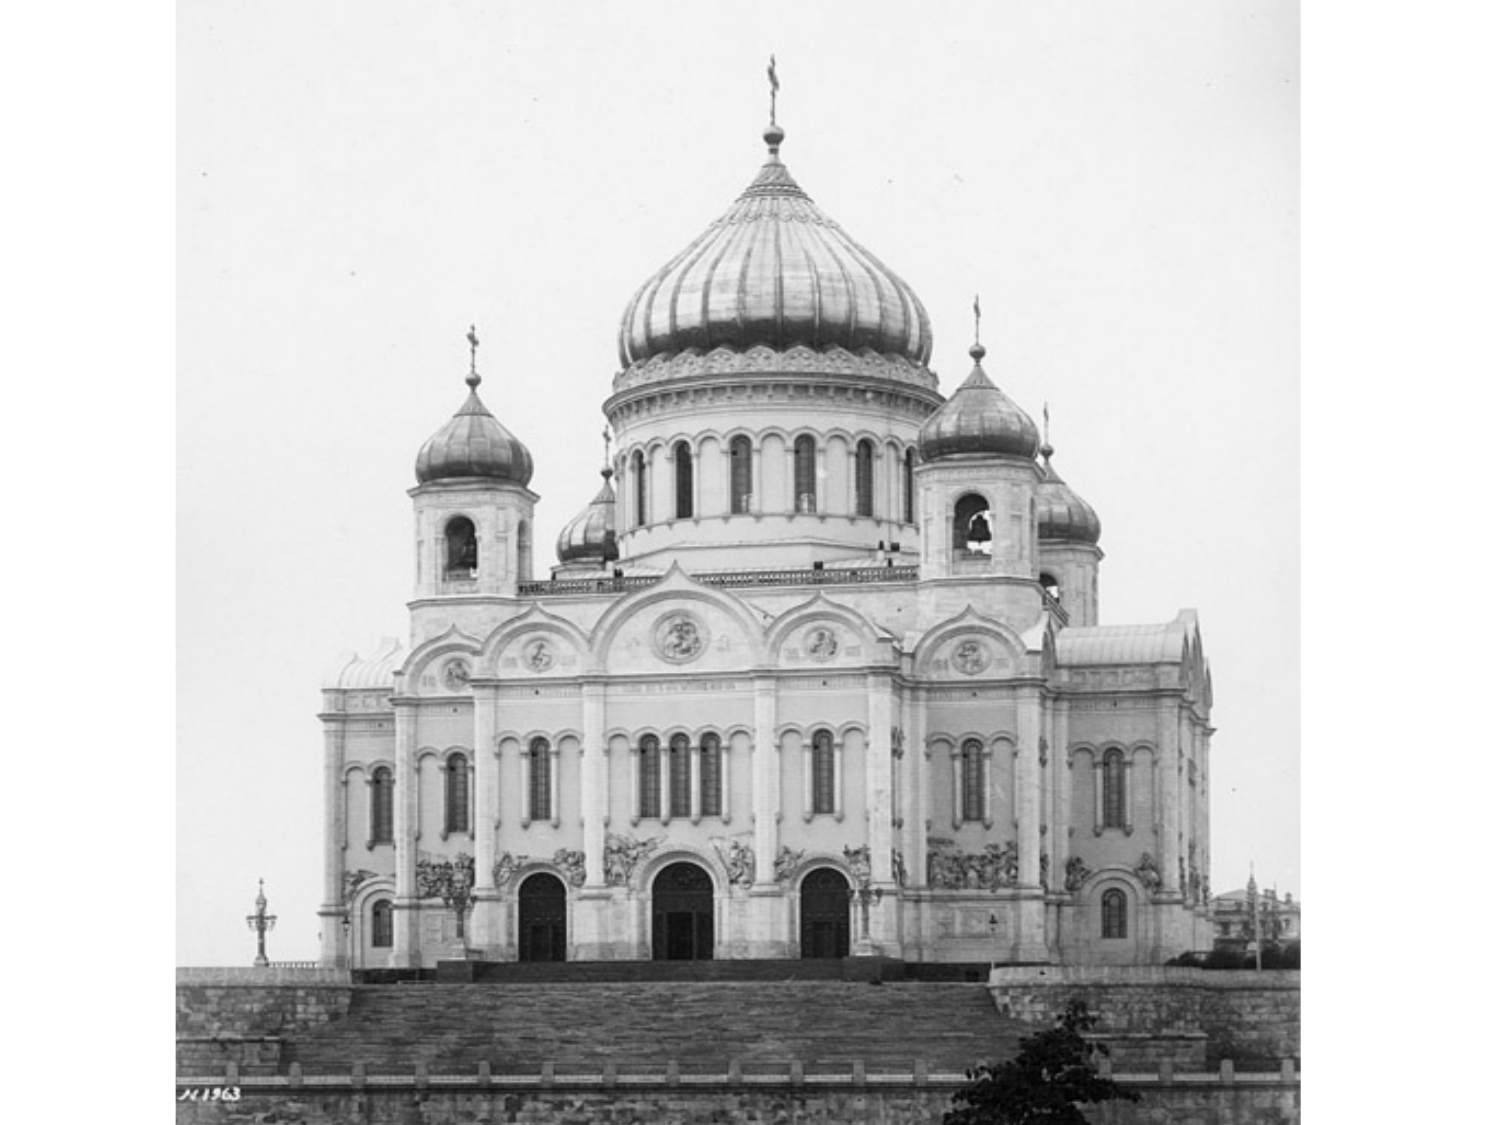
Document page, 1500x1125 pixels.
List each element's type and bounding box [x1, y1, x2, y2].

picture [175, 0, 1301, 1125]
